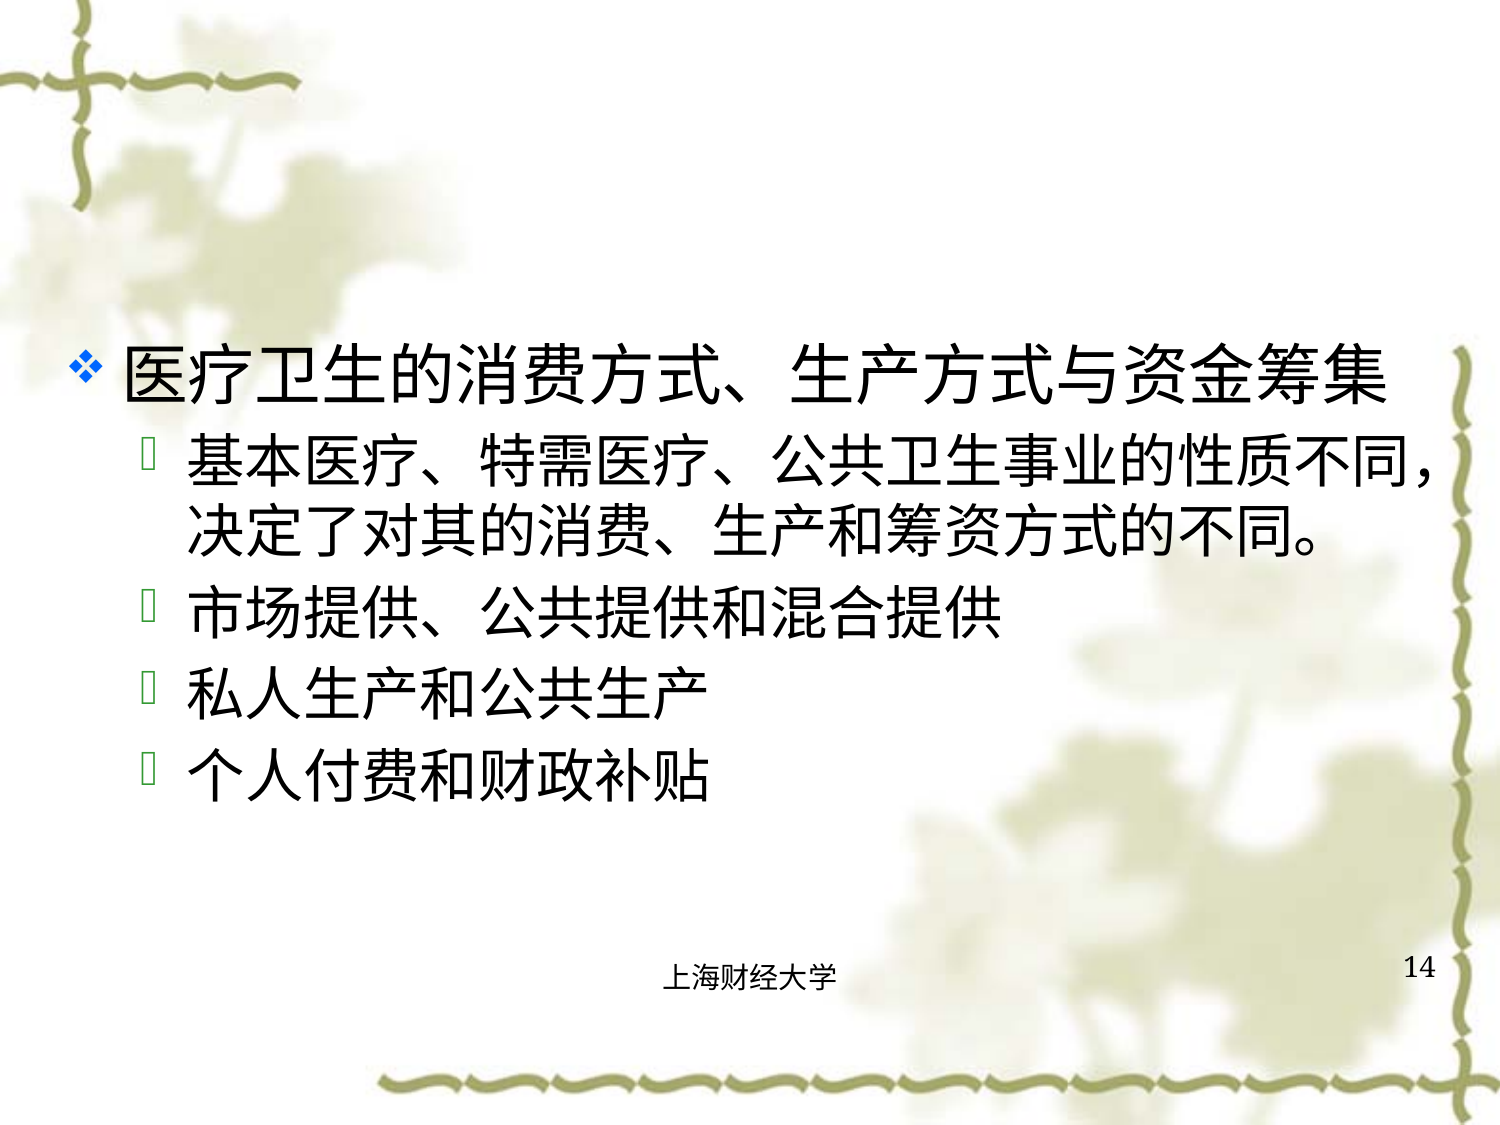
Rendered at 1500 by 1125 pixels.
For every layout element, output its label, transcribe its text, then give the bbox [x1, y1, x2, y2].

list 医疗卫生的消费方式、生产方式与资金筹集 基本医疗、特需医疗、公共卫生事业的性质不同，决定了对其的消费、生产和筹资方式的不同。 市场提供、公共提供和混合提供 私人生产和公共生产 个人付费和财政补贴 [49, 324, 1452, 963]
picture [0, 0, 1500, 1125]
footer 上海财经大学 [512, 952, 988, 1066]
slide_number 14 [1074, 940, 1451, 1066]
